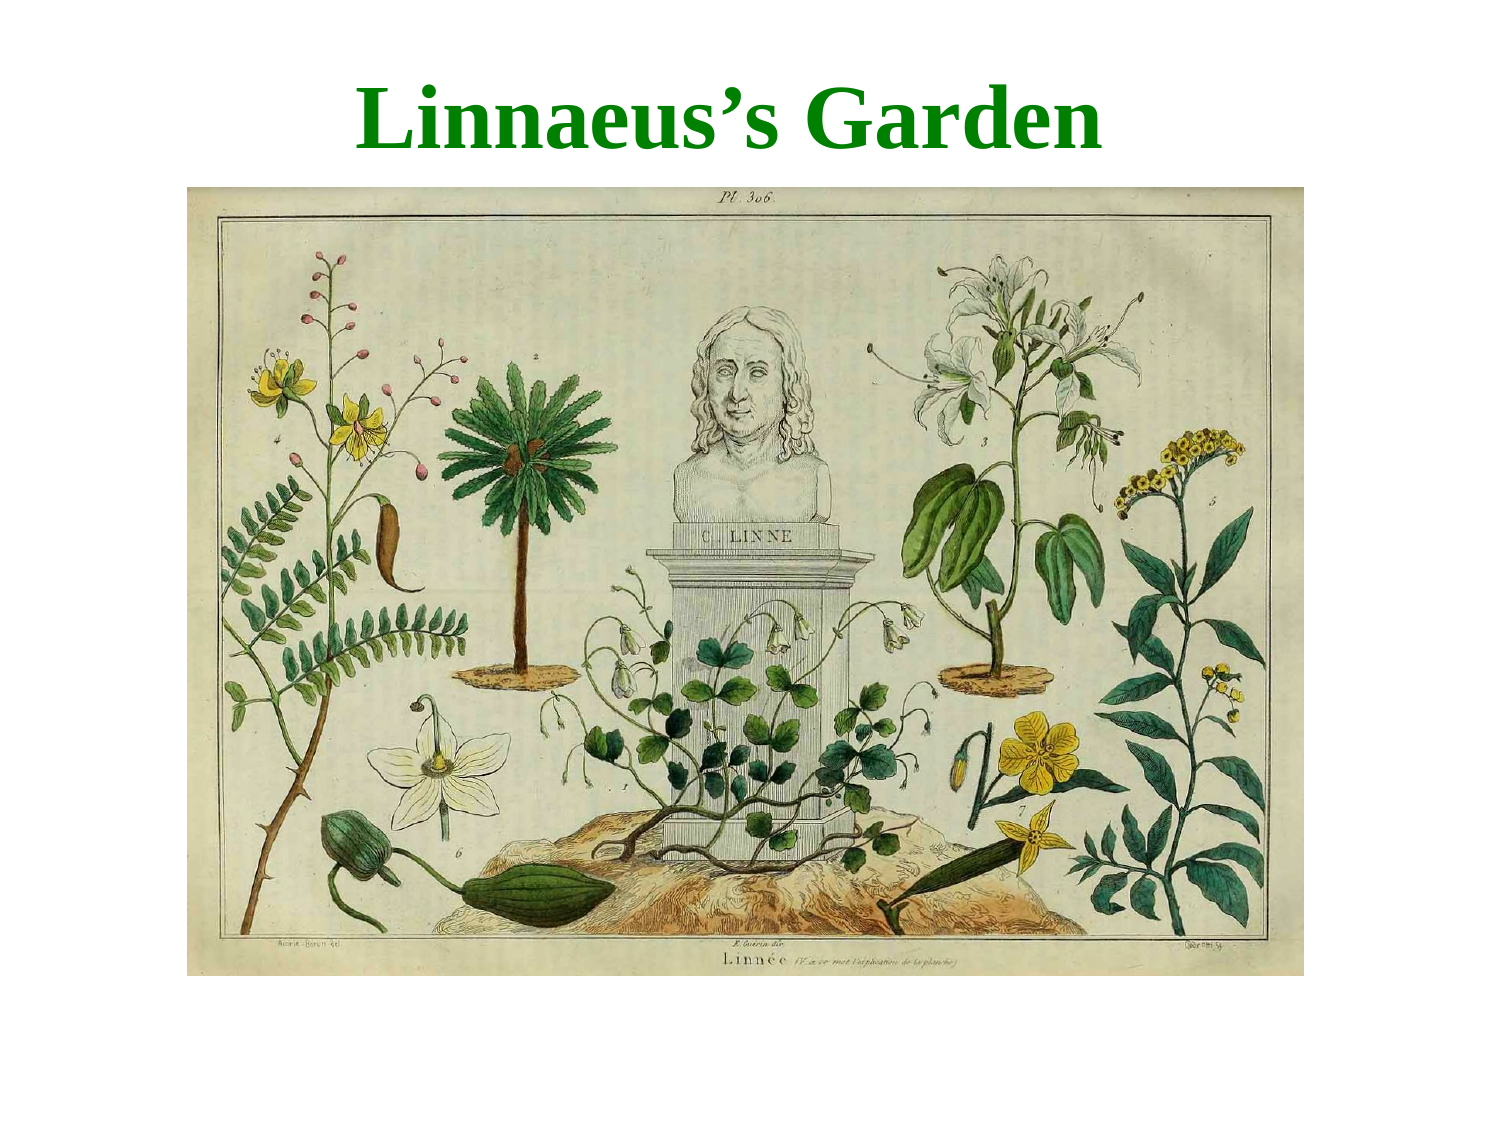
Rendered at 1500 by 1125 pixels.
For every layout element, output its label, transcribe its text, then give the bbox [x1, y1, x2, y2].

text_box Linnaeus’s Garden [340, 49, 1120, 175]
picture [187, 187, 1304, 977]
